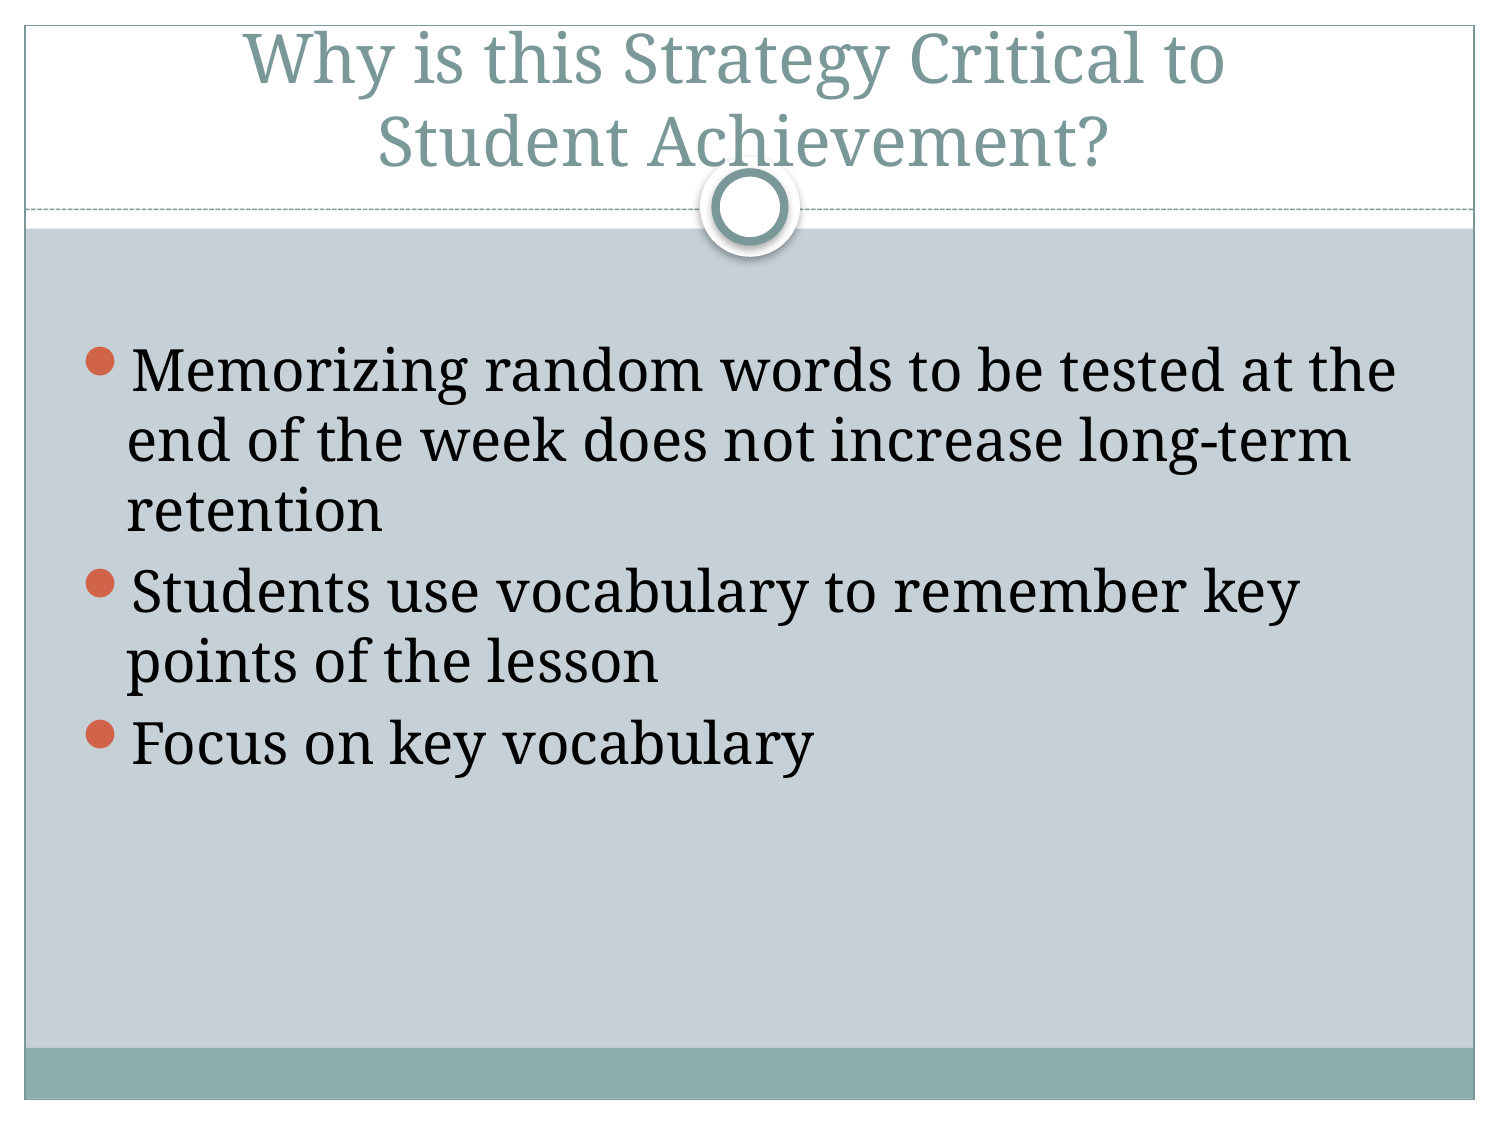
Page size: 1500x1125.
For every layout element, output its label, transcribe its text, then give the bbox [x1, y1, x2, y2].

title Why is this Strategy Critical to Student Achievement? [37, 0, 1451, 188]
list Memorizing random words to be tested at the end of the week does not increase long-term retention Students use vocabulary to remember key points of the lesson Focus on key vocabulary [66, 243, 1417, 1079]
